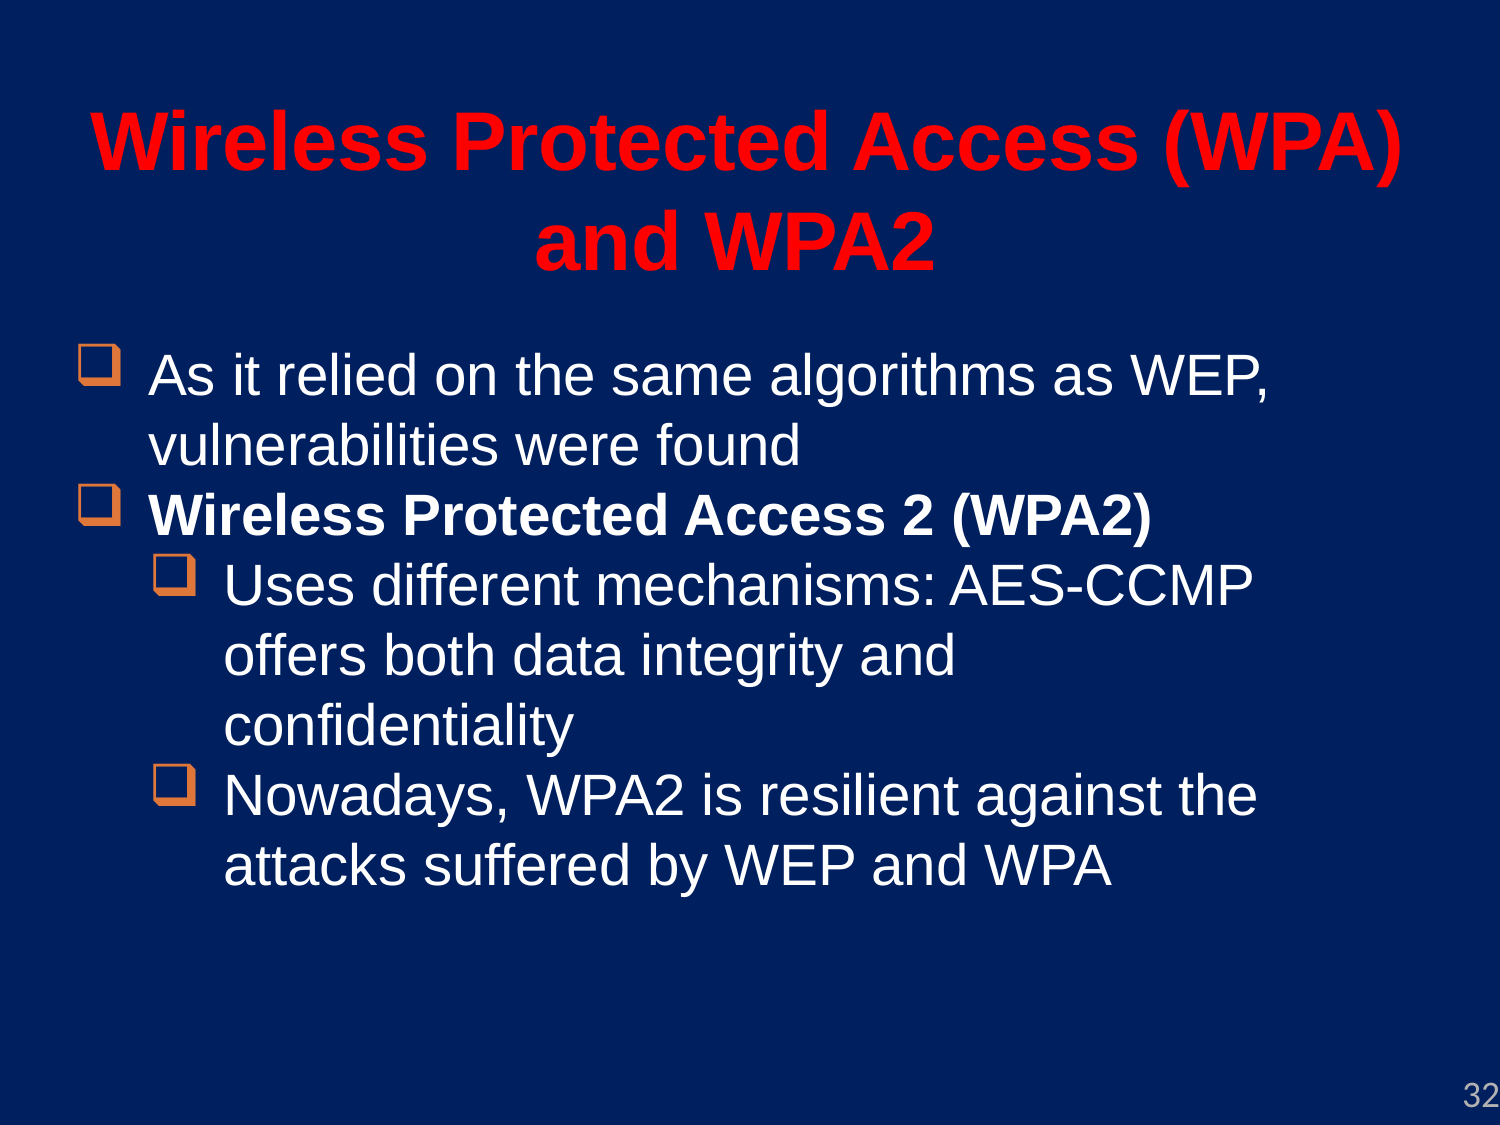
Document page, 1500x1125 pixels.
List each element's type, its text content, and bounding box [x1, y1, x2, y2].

text_box As it relied on the same algorithms as WEP, vulnerabilities were found Wireless Protected Access 2 (WPA2) Uses different mechanisms: AES-CCMP offers both data integrity and confidentiality Nowadays, WPA2 is resilient against the attacks suffered by WEP and WPA [71, 337, 1422, 898]
text_box Wireless Protected Access (WPA) and WPA2 [71, 87, 1422, 288]
slide_number 32 [1437, 1069, 1500, 1115]
